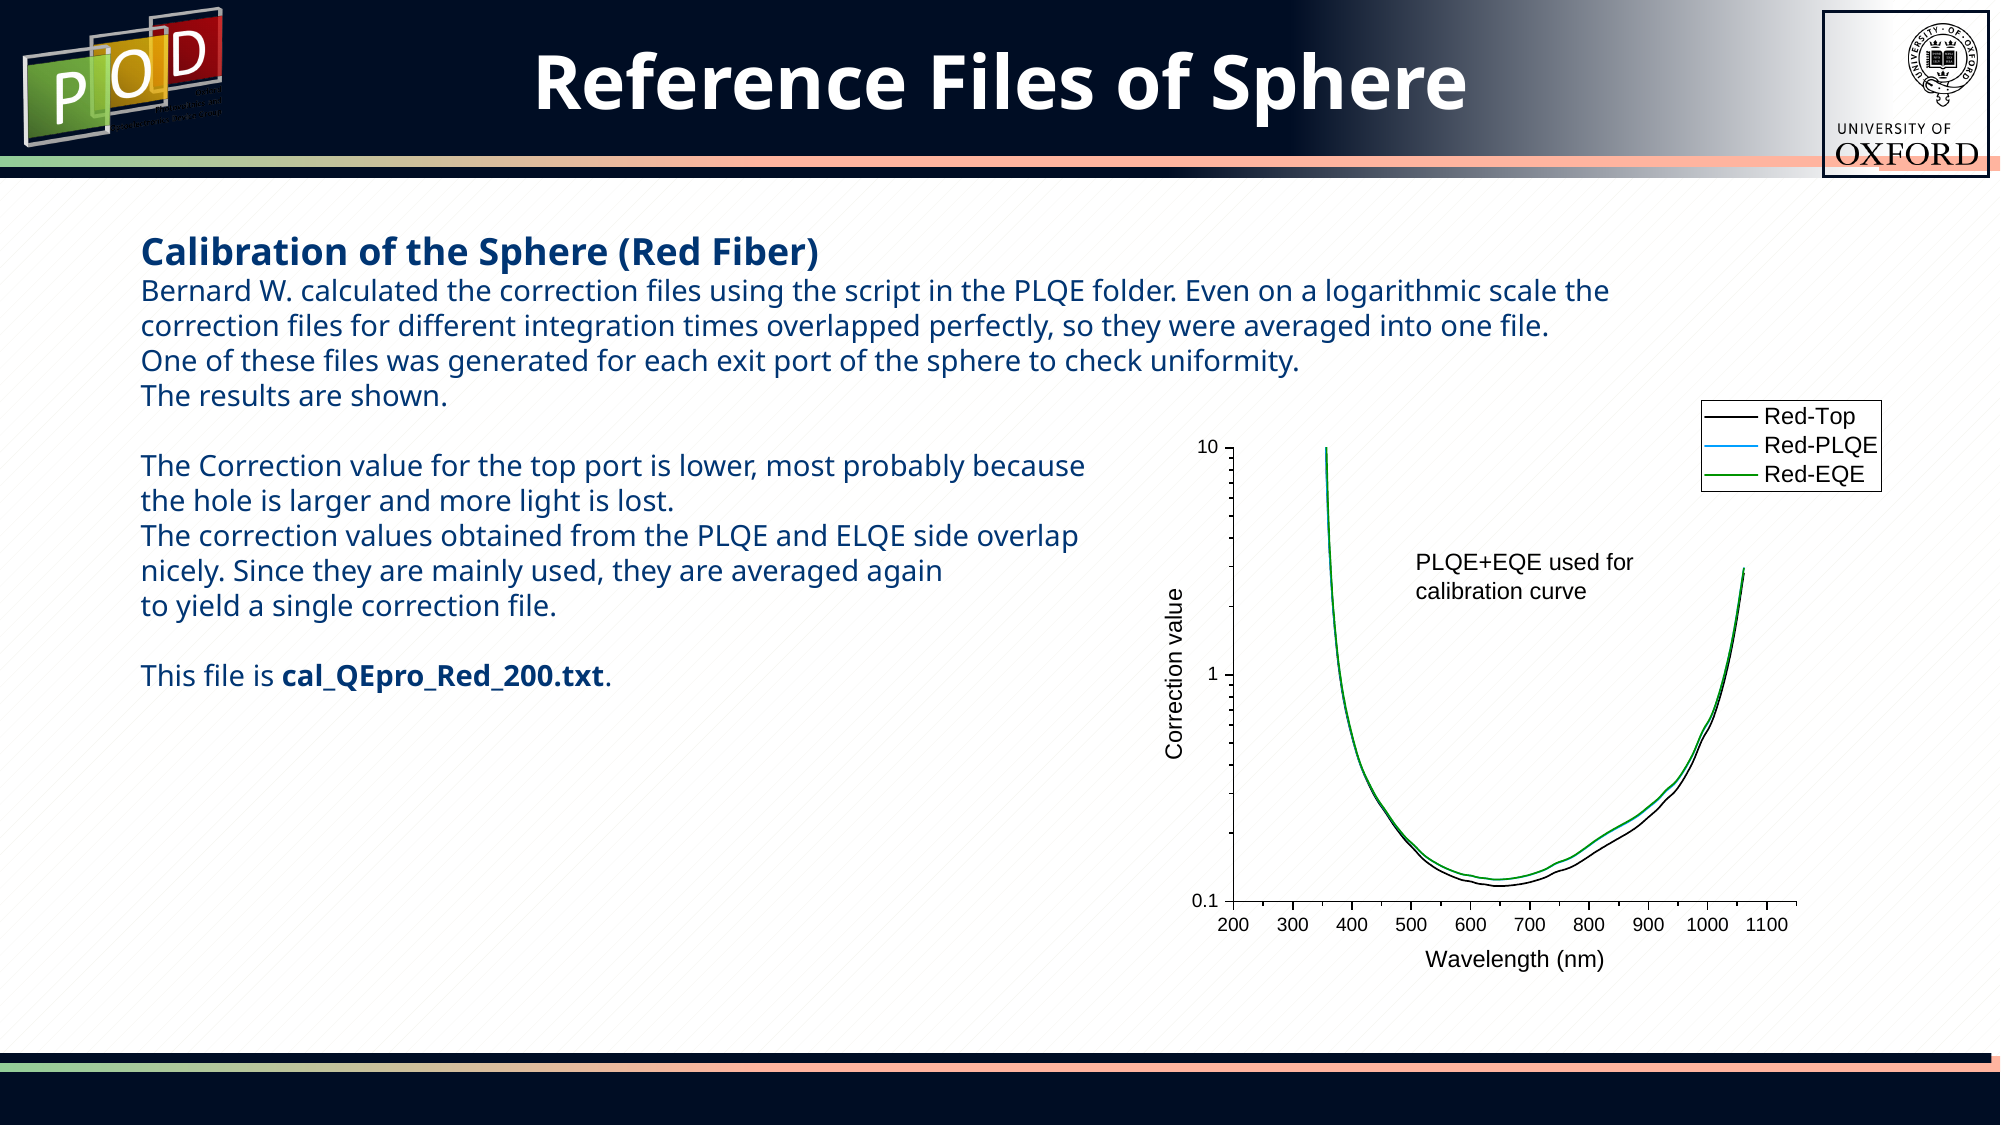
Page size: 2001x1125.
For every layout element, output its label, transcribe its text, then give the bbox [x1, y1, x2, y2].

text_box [1085, 374, 1913, 1008]
picture [22, 6, 226, 148]
text_box Calibration of the Sphere (Red Fiber) Bernard W. calculated the correction files using the script in the PLQE folder. Even on a logarithmic scale the correction files for different integration times overlapped perfectly, so they were averaged into one file. One of these files was generated for each exit port of the sphere to check uniformity. The results are shown. The Correction value for the top port is lower, most probably because the hole is larger and more light is lost. The correction values obtained from the PLQE and ELQE side overlap nicely. Since they are mainly used, they are averaged again to yield a single correction file. This file is cal_QEpro_Red_200.txt. [125, 220, 1712, 700]
title Reference Files of Sphere [248, 38, 1754, 133]
